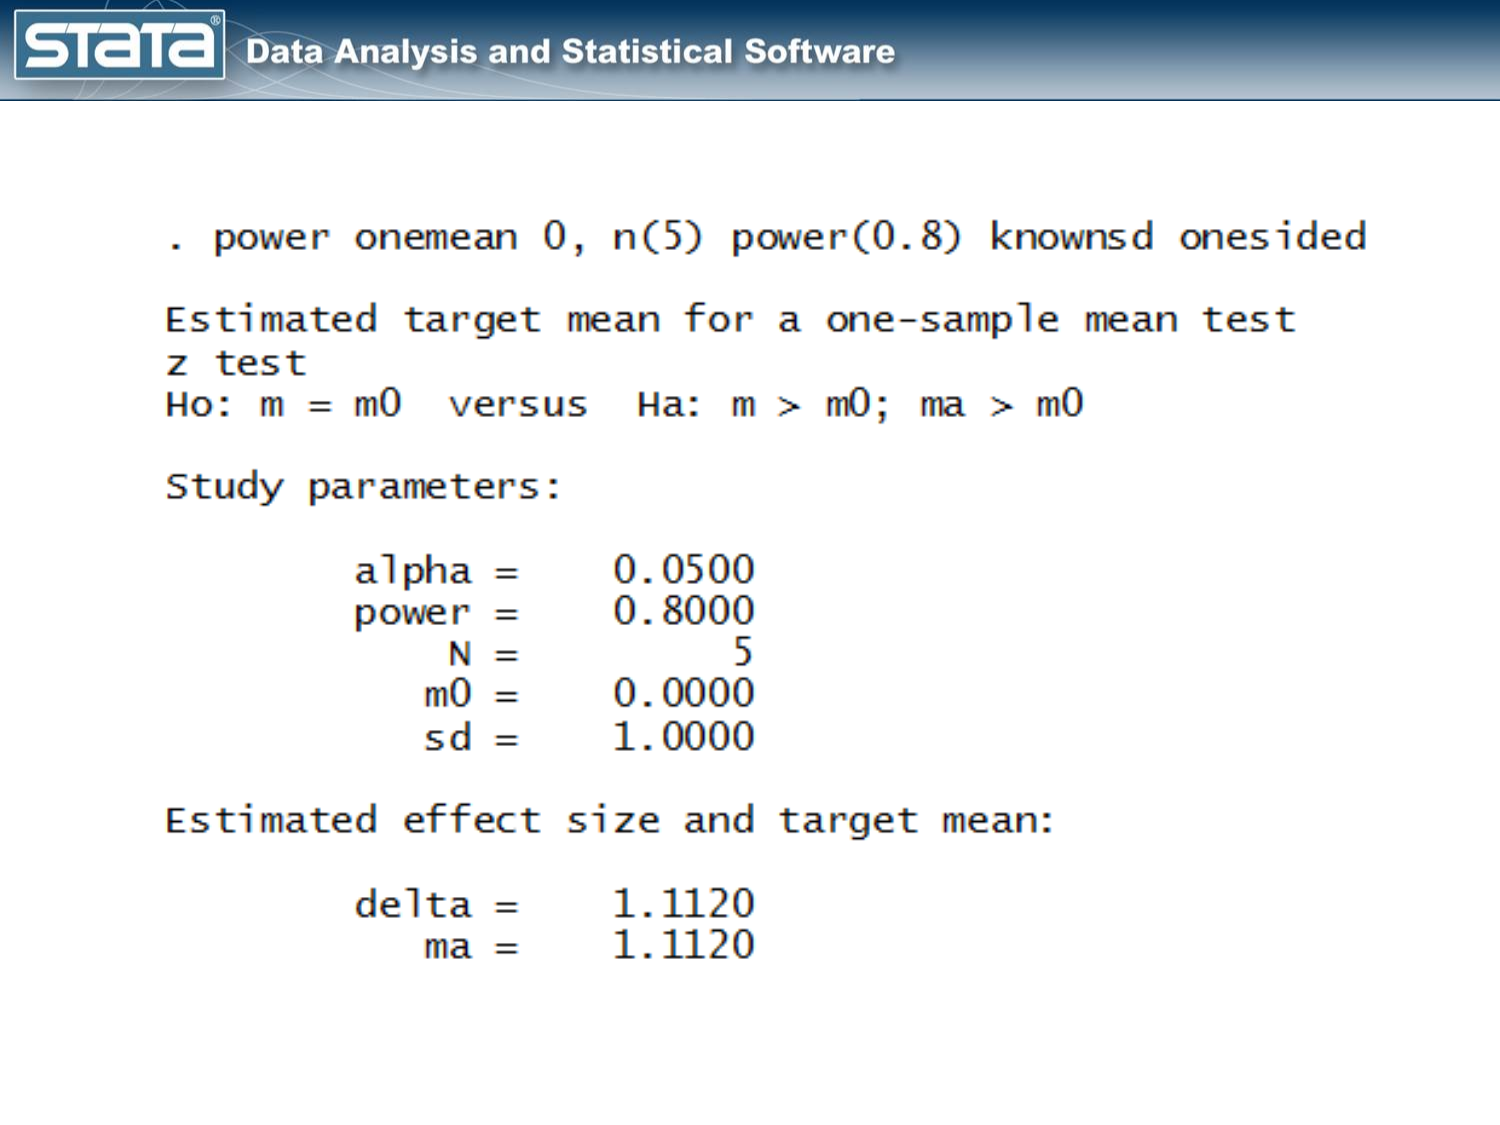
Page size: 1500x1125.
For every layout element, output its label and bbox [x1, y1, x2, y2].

list [137, 187, 1407, 988]
picture [0, 0, 1500, 102]
